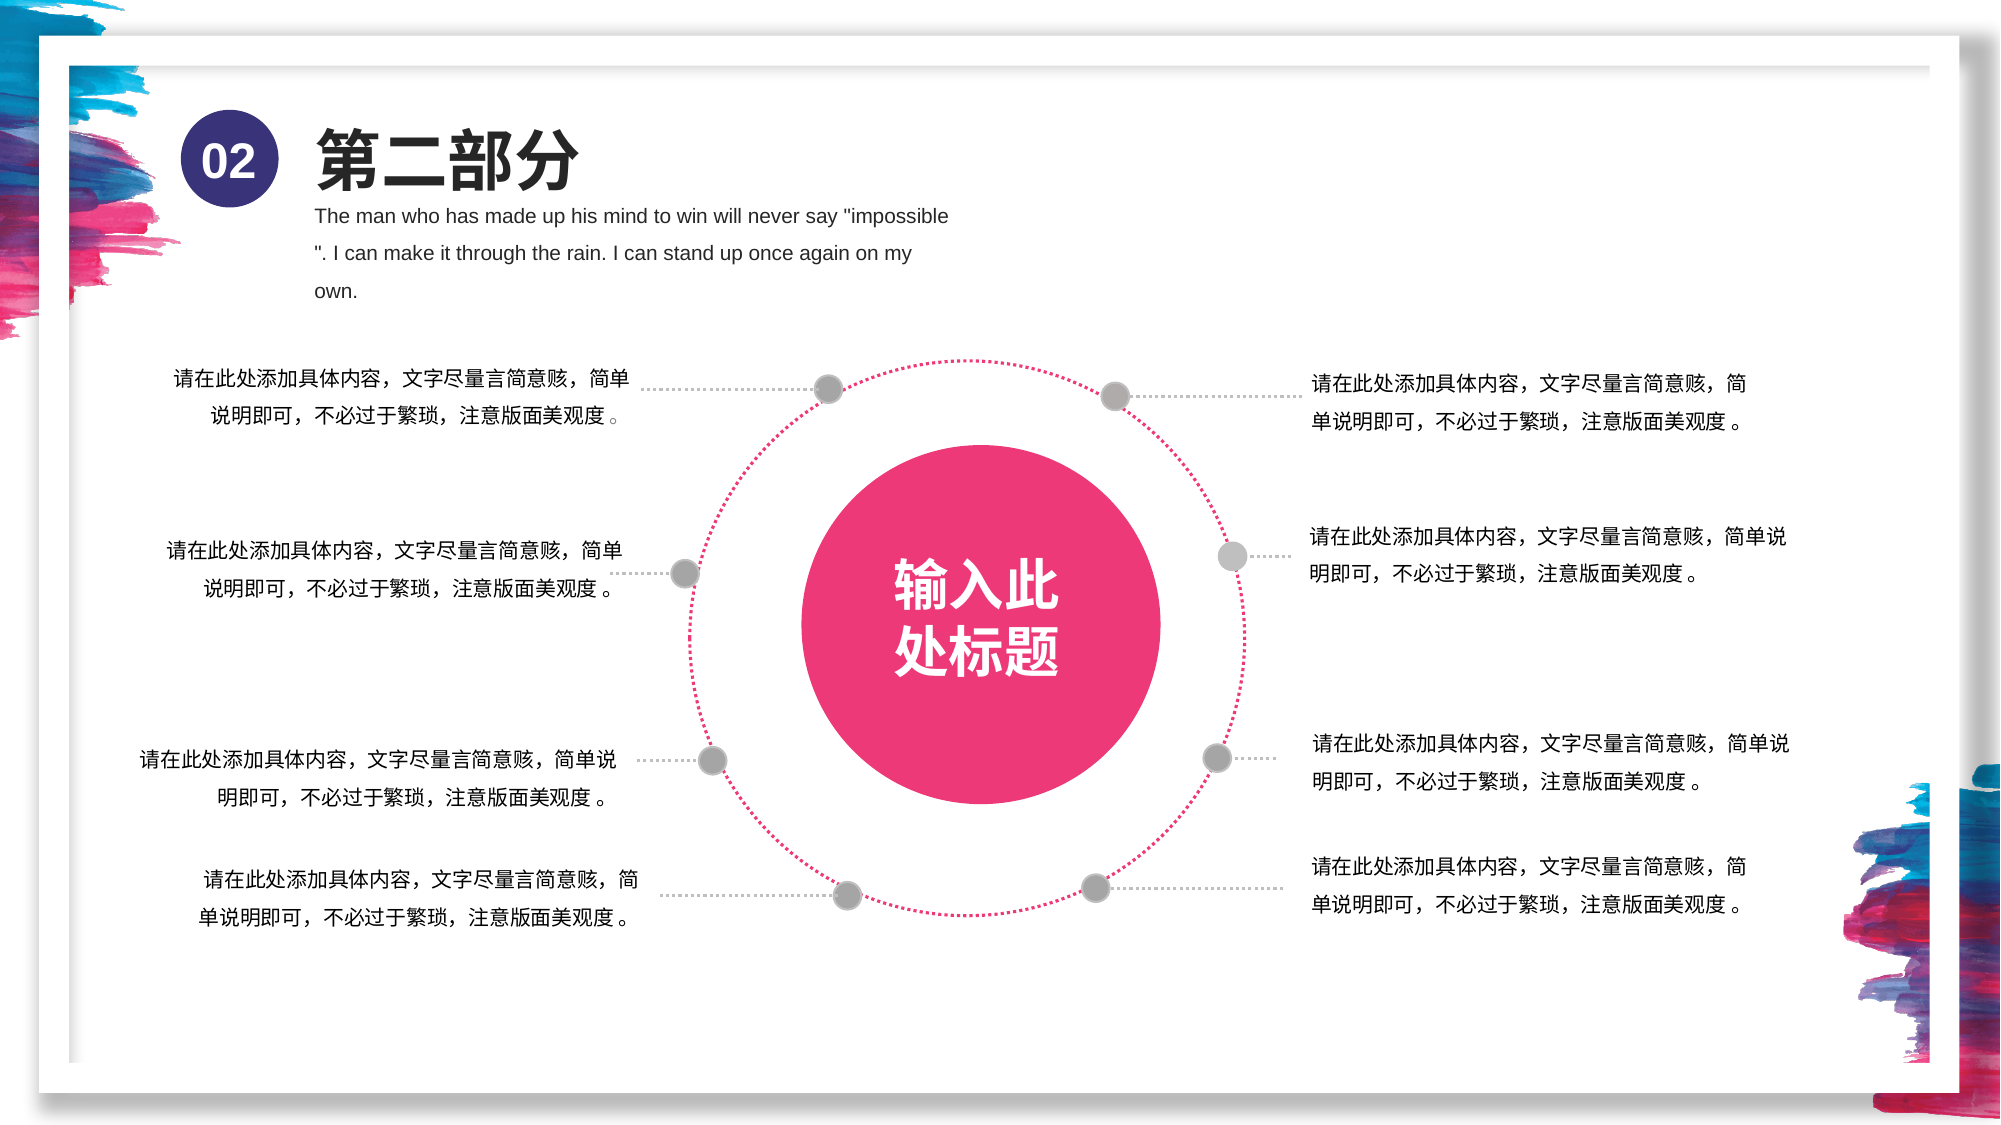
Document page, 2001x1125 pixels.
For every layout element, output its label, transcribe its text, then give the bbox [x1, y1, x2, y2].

text_box 请在此处添加具体内容，文字尽量言简意赅，简单说明即可，不必过于繁琐，注意版面美观度 。 [1294, 503, 1803, 594]
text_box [637, 375, 843, 403]
text_box [688, 359, 1246, 917]
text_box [1203, 744, 1276, 772]
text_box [1218, 542, 1292, 571]
text_box 请在此处添加具体内容，文字尽量言简意赅，简单说明即可，不必过于繁琐，注意版面美观度 。 [150, 345, 646, 435]
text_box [636, 746, 727, 775]
picture [1843, 752, 2000, 1125]
picture [0, 0, 181, 341]
text_box 请在此处添加具体内容，文字尽量言简意赅，简单说明即可，不必过于繁琐，注意版面美观度 。 [143, 518, 638, 608]
text_box 请在此处添加具体内容，文字尽量言简意赅，简单说明即可，不必过于繁琐，注意版面美观度 。 [1296, 351, 1774, 441]
text_box 输入此 处标题 [878, 542, 1151, 691]
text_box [609, 559, 699, 588]
text_box [196, 108, 263, 121]
text_box 请在此处添加具体内容，文字尽量言简意赅，简单说明即可，不必过于繁琐，注意版面美观度 。 [177, 846, 654, 937]
text_box [181, 134, 186, 183]
text_box 请在此处添加具体内容，文字尽量言简意赅，简单说明即可，不必过于繁琐，注意版面美观度 。 [123, 726, 632, 817]
text_box [197, 197, 262, 209]
text_box [181, 35, 1960, 752]
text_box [1082, 874, 1283, 902]
text_box 请在此处添加具体内容，文字尽量言简意赅，简单说明即可，不必过于繁琐，注意版面美观度 。 [1296, 833, 1773, 924]
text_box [656, 881, 862, 910]
text_box 请在此处添加具体内容，文字尽量言简意赅，简单说明即可，不必过于繁琐，注意版面美观度 。 [1297, 711, 1806, 801]
text_box 02 [186, 121, 280, 197]
text_box [38, 341, 1843, 1094]
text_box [1101, 382, 1303, 411]
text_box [299, 95, 968, 270]
